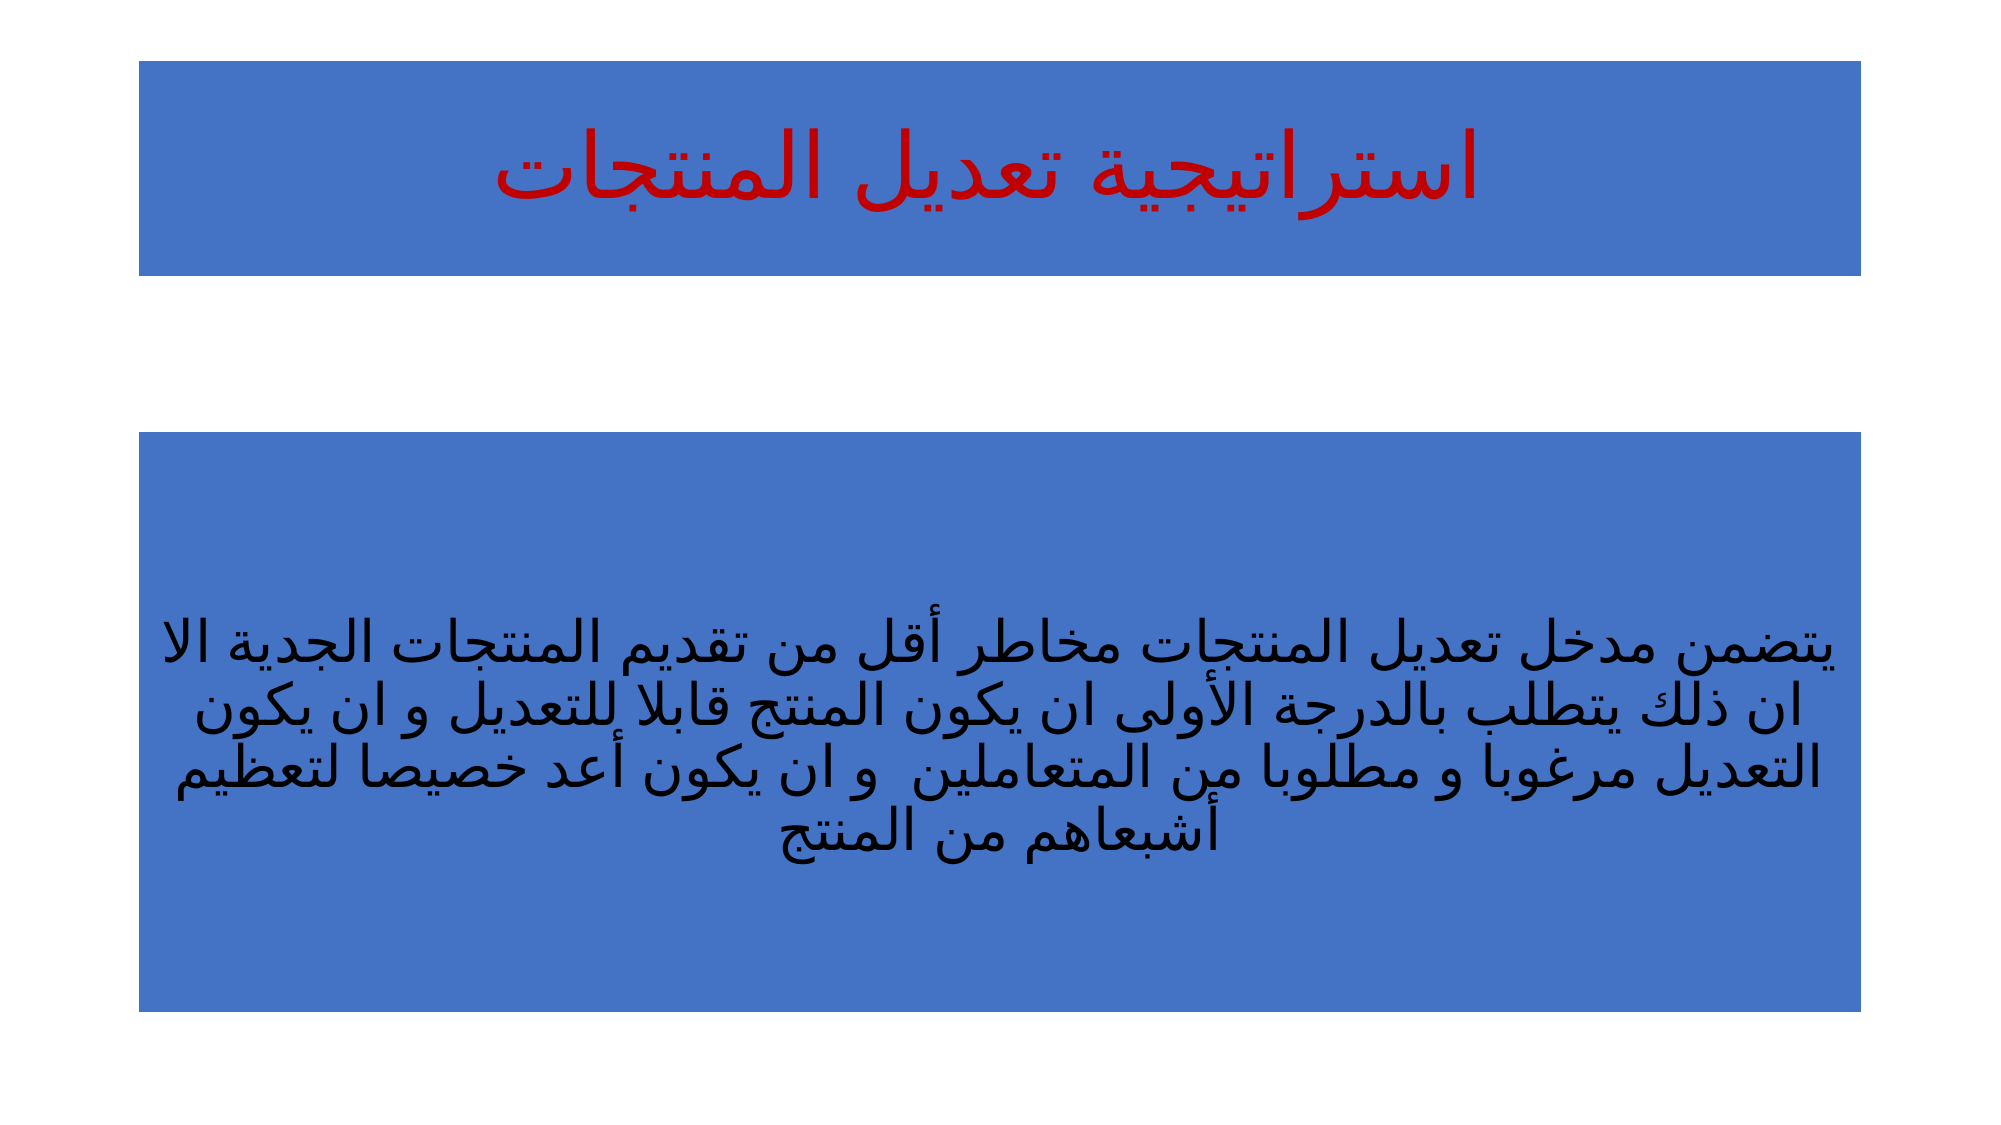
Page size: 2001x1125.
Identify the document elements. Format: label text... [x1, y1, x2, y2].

list يتضمن مدخل تعديل المنتجات مخاطر أقل من تقديم المنتجات الجدية الا ان ذلك يتطلب بالدرجة الأولى ان يكون المنتج قابلا للتعديل و ان يكون التعديل مرغوبا و مطلوبا من المتعاملين و ان يكون أعد خصيصا لتعظيم أشبعاهم من المنتج [136, 429, 1864, 1015]
title استراتيجية تعديل المنتجات [136, 58, 1864, 279]
